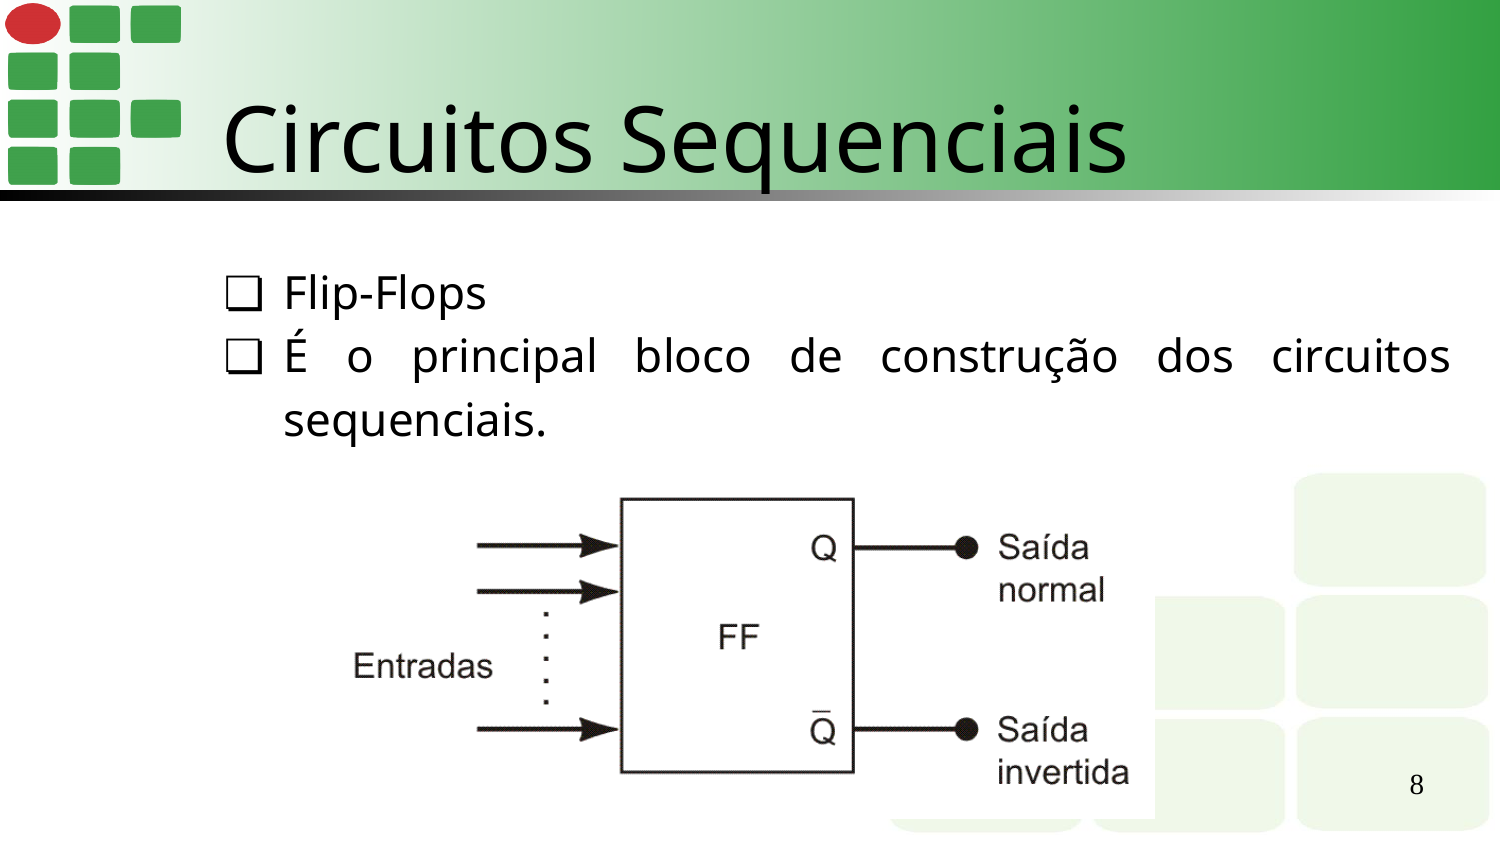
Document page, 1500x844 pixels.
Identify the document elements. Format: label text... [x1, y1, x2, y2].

picture [345, 441, 1495, 835]
text_box Circuitos Sequenciais [206, 26, 1468, 207]
text_box Flip-Flops É o principal bloco de construção dos circuitos sequenciais. [193, 248, 1468, 445]
picture [5, 3, 181, 185]
slide_number ‹#› [1368, 768, 1425, 827]
